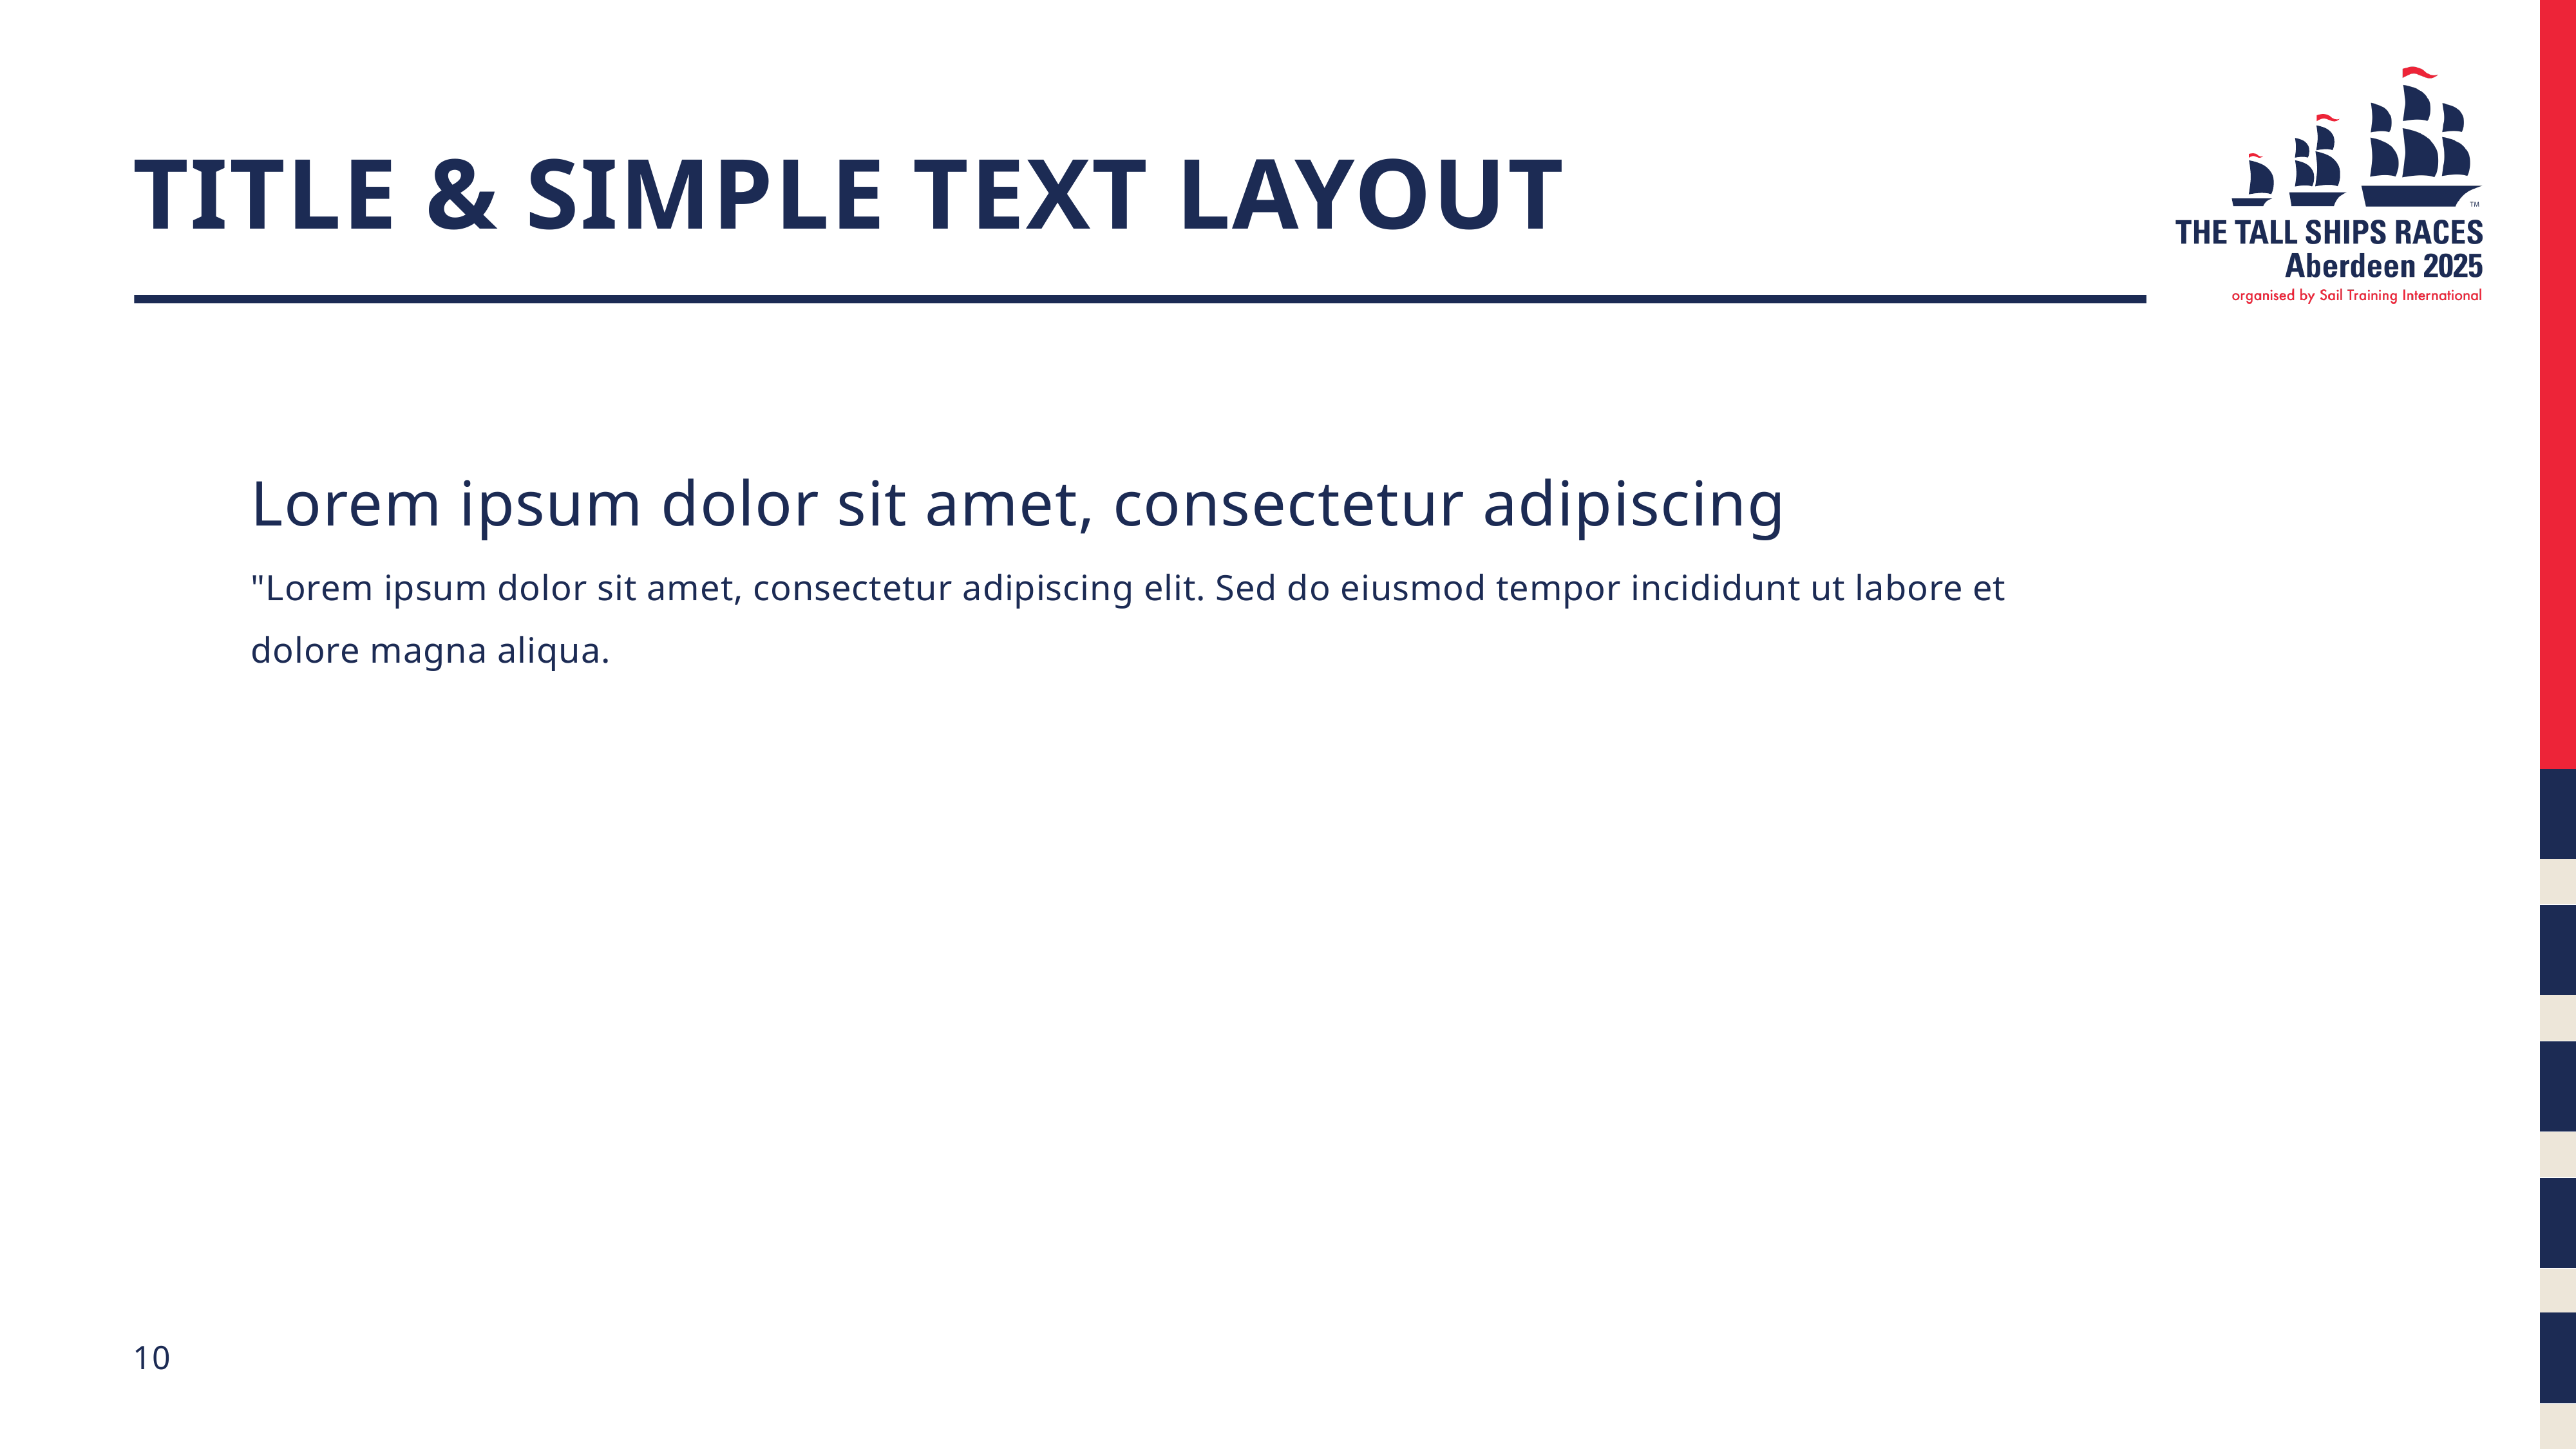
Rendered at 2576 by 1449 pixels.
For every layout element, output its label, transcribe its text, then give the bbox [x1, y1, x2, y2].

list Lorem ipsum dolor sit amet, consectetur adipiscing "Lorem ipsum dolor sit amet, consectetur adipiscing elit. Sed do eiusmod tempor incididunt ut labore et dolore magna aliqua. [133, 426, 2143, 1288]
slide_number 10 [133, 1343, 200, 1374]
title TITLE & SIMPLE TEXT LAYOUT [133, 133, 2143, 262]
picture [2169, 60, 2489, 310]
